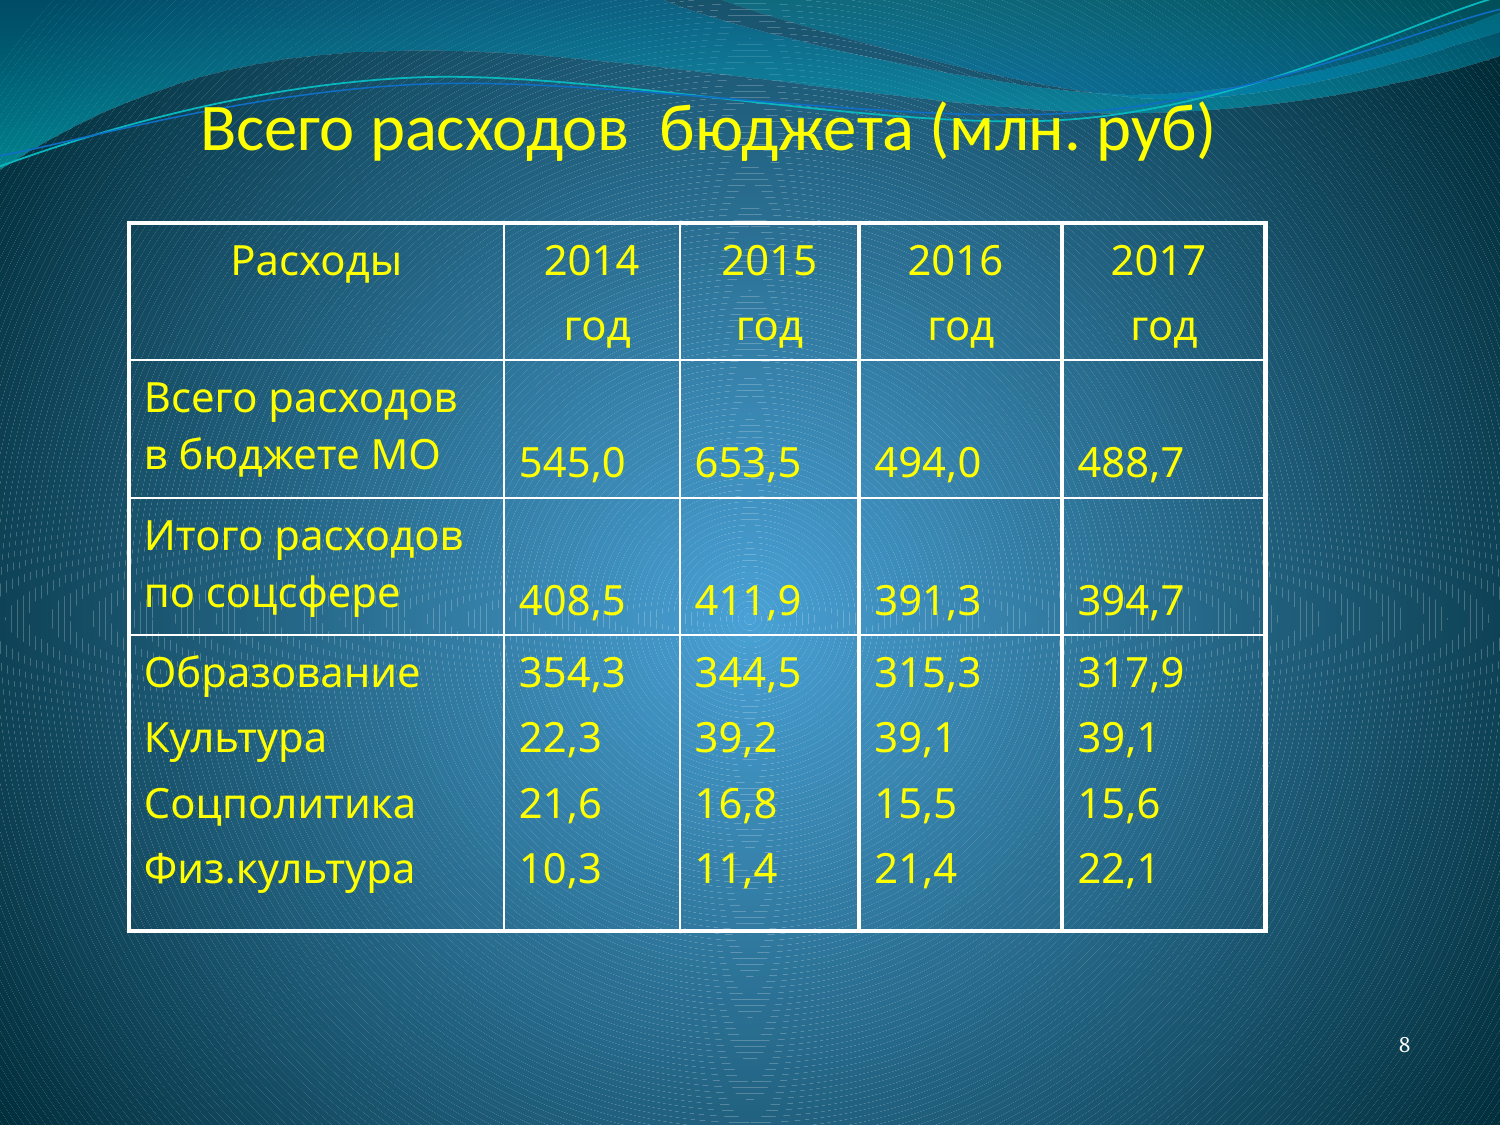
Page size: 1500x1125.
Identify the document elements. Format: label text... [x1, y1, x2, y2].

table_cell Итого расходов по соцсфере [131, 499, 503, 634]
table_cell 411,9 [681, 499, 857, 634]
table_cell 317,9 39,1 15,6 22,1 [1064, 636, 1263, 929]
table_cell 394,7 [1064, 499, 1263, 634]
table_cell 408,5 [505, 499, 679, 634]
table_cell 545,0 [505, 361, 679, 497]
table_cell 488,7 [1064, 361, 1263, 497]
table_header 2015 год [681, 225, 857, 359]
table_cell 315,3 39,1 15,5 21,4 [861, 636, 1060, 929]
table_header 2017 год [1064, 225, 1263, 359]
table_header 2014 год [505, 225, 679, 359]
table_cell 494,0 [861, 361, 1060, 497]
table_cell 653,5 [681, 361, 857, 497]
table_cell 344,5 39,2 16,8 11,4 [681, 636, 857, 929]
title Всего расходов бюджета (млн. руб) [164, 75, 1254, 164]
table_cell Образование Культура Соцполитика Физ.культура [131, 636, 503, 929]
table_cell 391,3 [861, 499, 1060, 634]
table_cell 354,3 22,3 21,6 10,3 [505, 636, 679, 929]
table_header 2016 год [861, 225, 1060, 359]
table_cell Всего расходов в бюджете МО [131, 361, 503, 497]
text_box 8 [1074, 1024, 1425, 1100]
table_header Расходы [131, 225, 503, 359]
